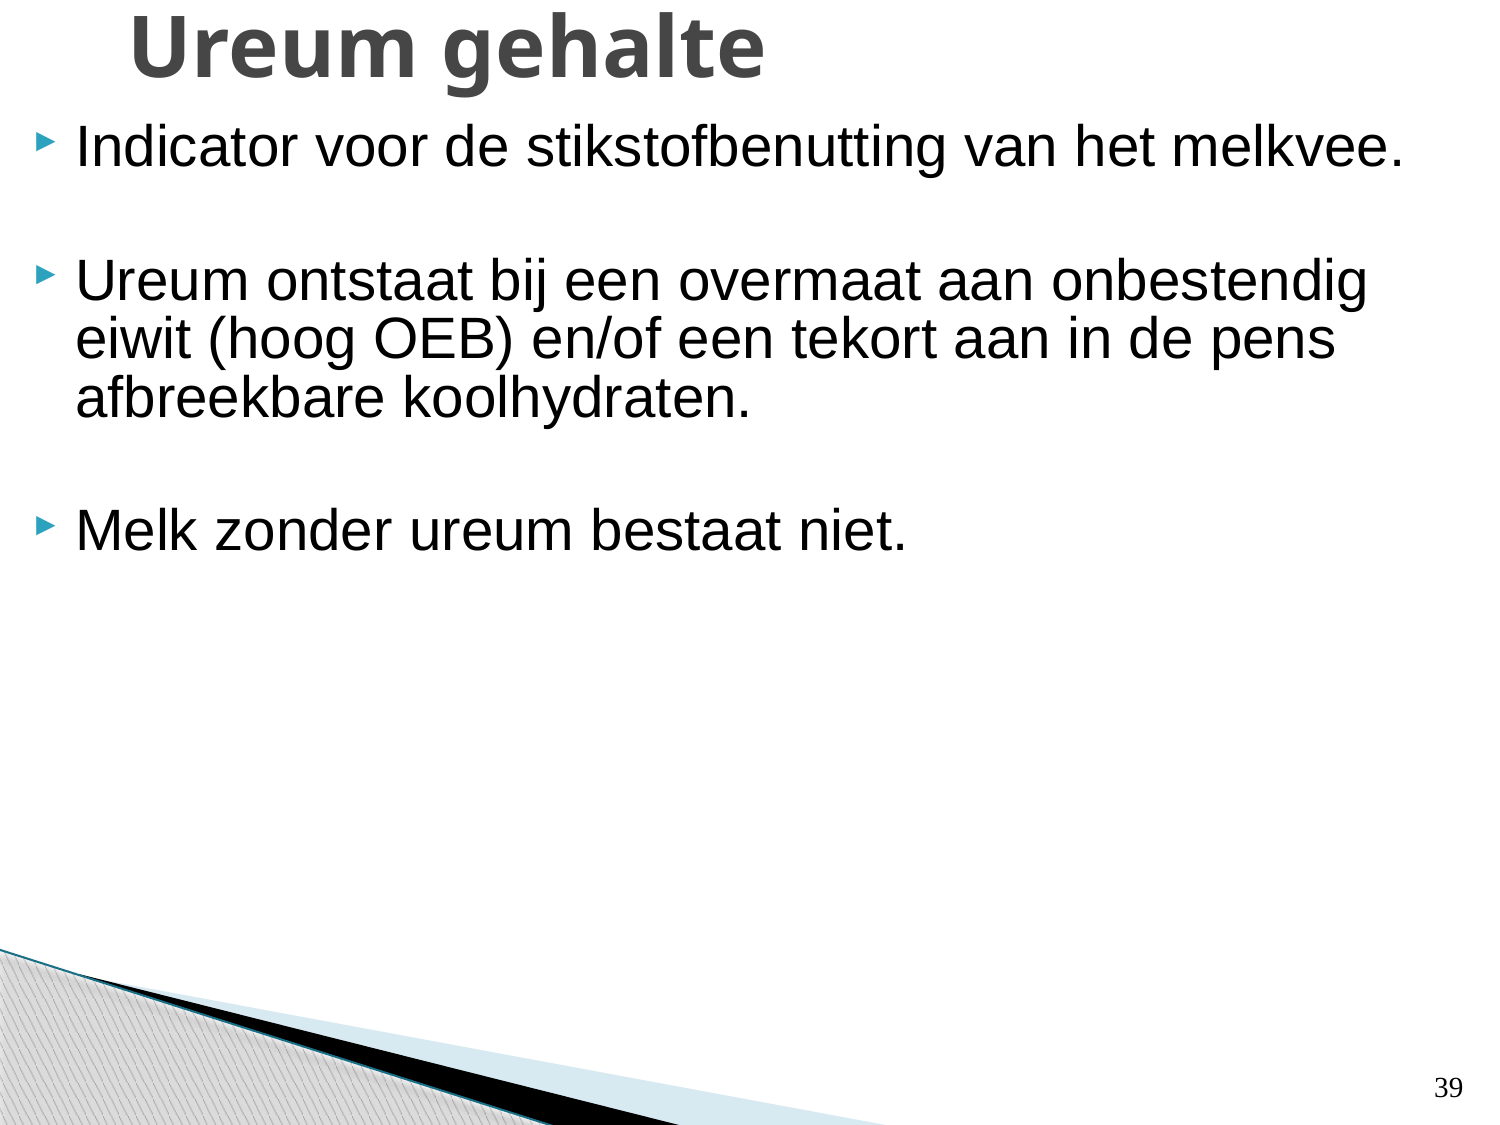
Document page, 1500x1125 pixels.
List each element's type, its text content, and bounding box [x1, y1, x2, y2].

list Indicator voor de stikstofbenutting van het melkvee. Ureum ontstaat bij een overmaat aan onbestendig eiwit (hoog OEB) en/of een tekort aan in de pens afbreekbare koolhydraten. Melk zonder ureum bestaat niet. [0, 112, 1500, 1125]
title Ureum gehalte [112, 0, 1388, 138]
slide_number 39 [1418, 1051, 1479, 1112]
